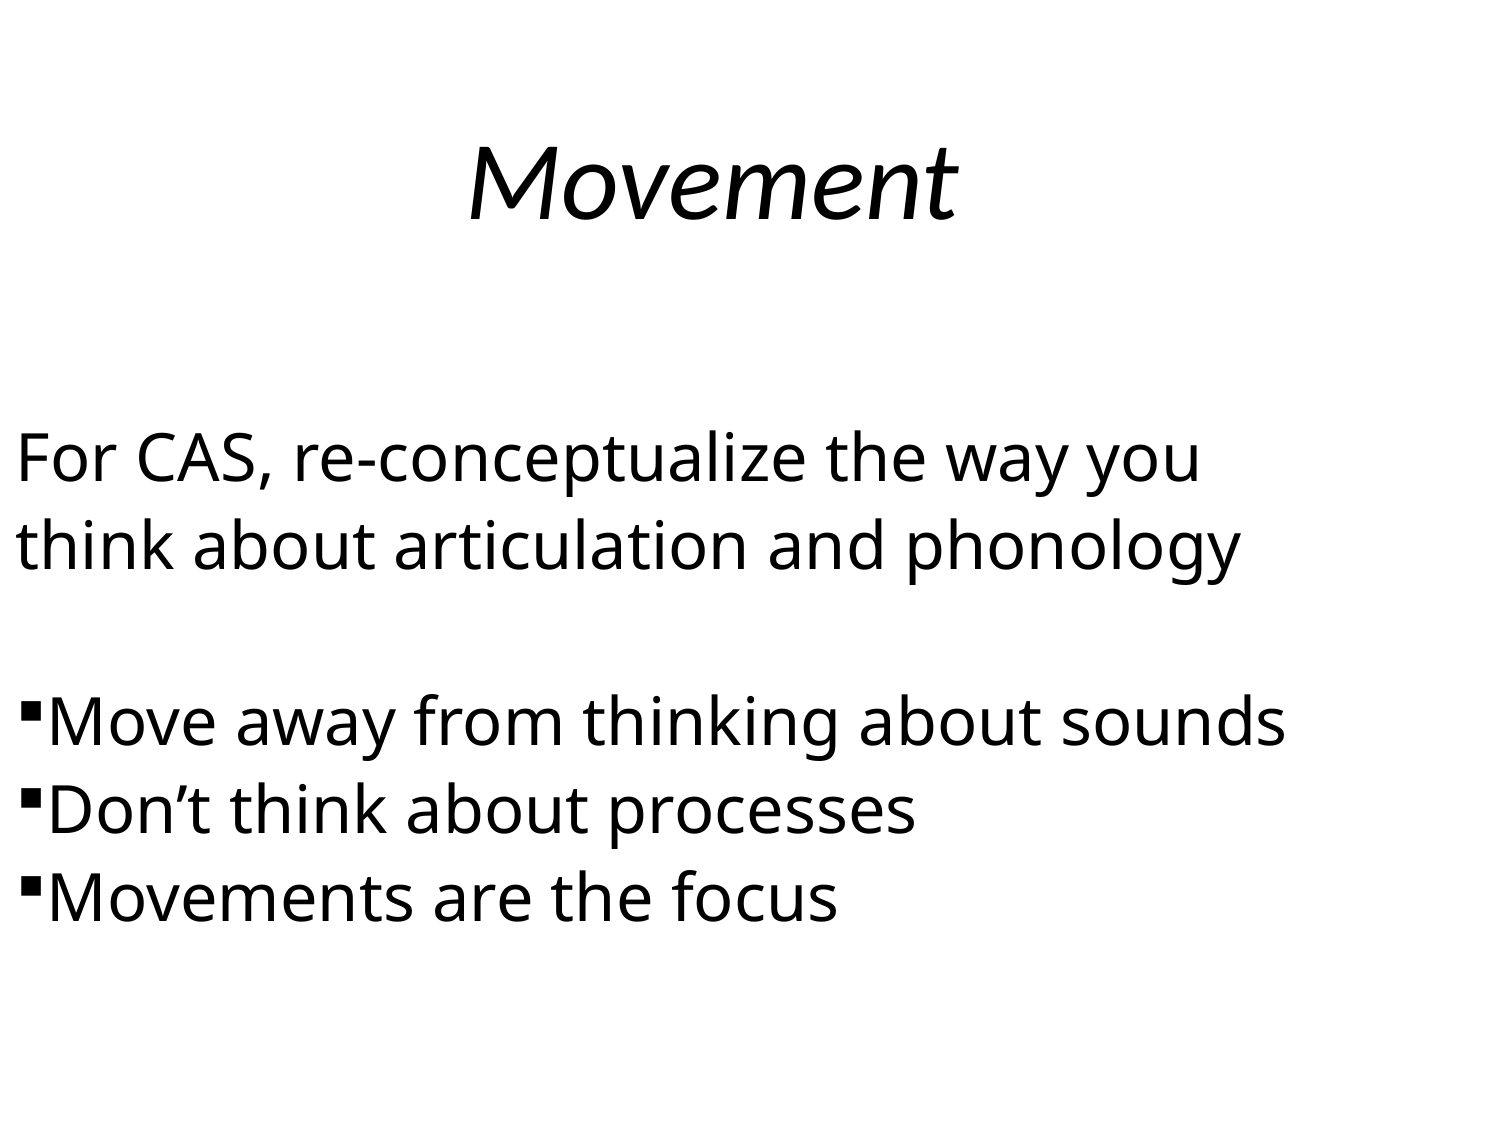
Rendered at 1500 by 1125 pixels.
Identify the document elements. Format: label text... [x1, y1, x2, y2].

text_box For CAS, re-conceptualize the way you think about articulation and phonology Move away from thinking about sounds Don’t think about processes Movements are the focus [1, 399, 1341, 943]
title Movement [75, 75, 1350, 275]
